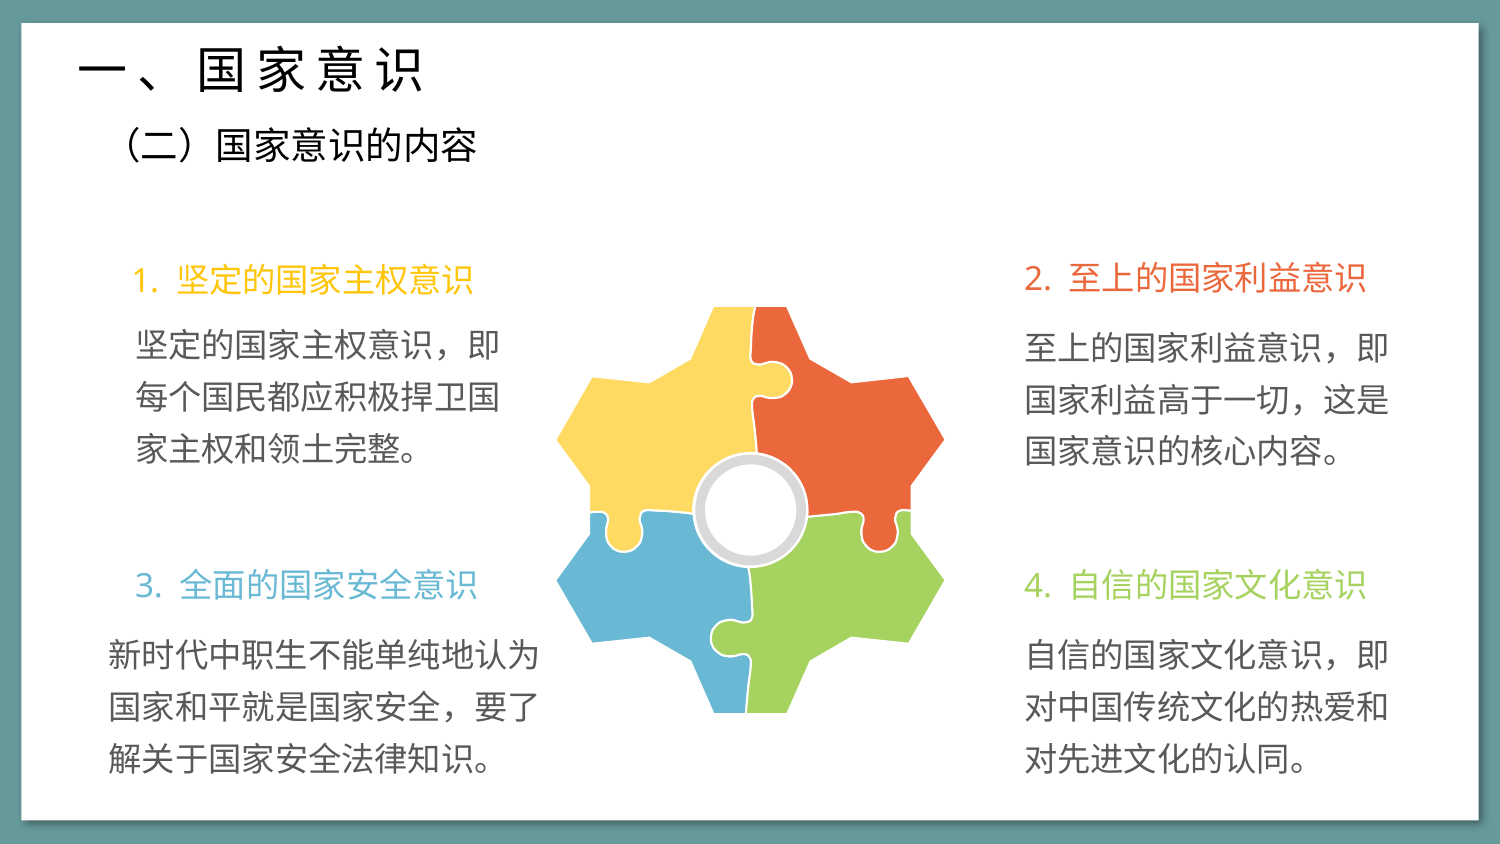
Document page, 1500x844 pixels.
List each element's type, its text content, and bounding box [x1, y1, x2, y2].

text_box [700, 459, 802, 561]
text_box 一、国家意识 [64, 32, 764, 105]
text_box 新时代中职生不能单纯地认为国家和平就是国家安全，要了解关于国家安全法律知识。 [94, 614, 562, 777]
text_box 坚定的国家主权意识，即每个国民都应积极捍卫国家主权和领土完整。 [120, 305, 534, 467]
text_box [710, 510, 946, 715]
text_box 至上的国家利益意识，即国家利益高于一切，这是国家意识的核心内容。 [1009, 307, 1411, 470]
text_box [750, 305, 946, 552]
text_box [555, 305, 792, 552]
text_box 4. 自信的国家文化意识 [1009, 534, 1436, 612]
text_box 自信的国家文化意识，即对中国传统文化的热爱和对先进文化的认同。 [1009, 614, 1422, 777]
text_box （二）国家意识的内容 [88, 114, 494, 175]
text_box 3. 全面的国家安全意识 [120, 534, 520, 612]
text_box 2. 至上的国家利益意识 [1009, 227, 1417, 305]
text_box [555, 510, 752, 715]
text_box 1. 坚定的国家主权意识 [120, 227, 548, 305]
